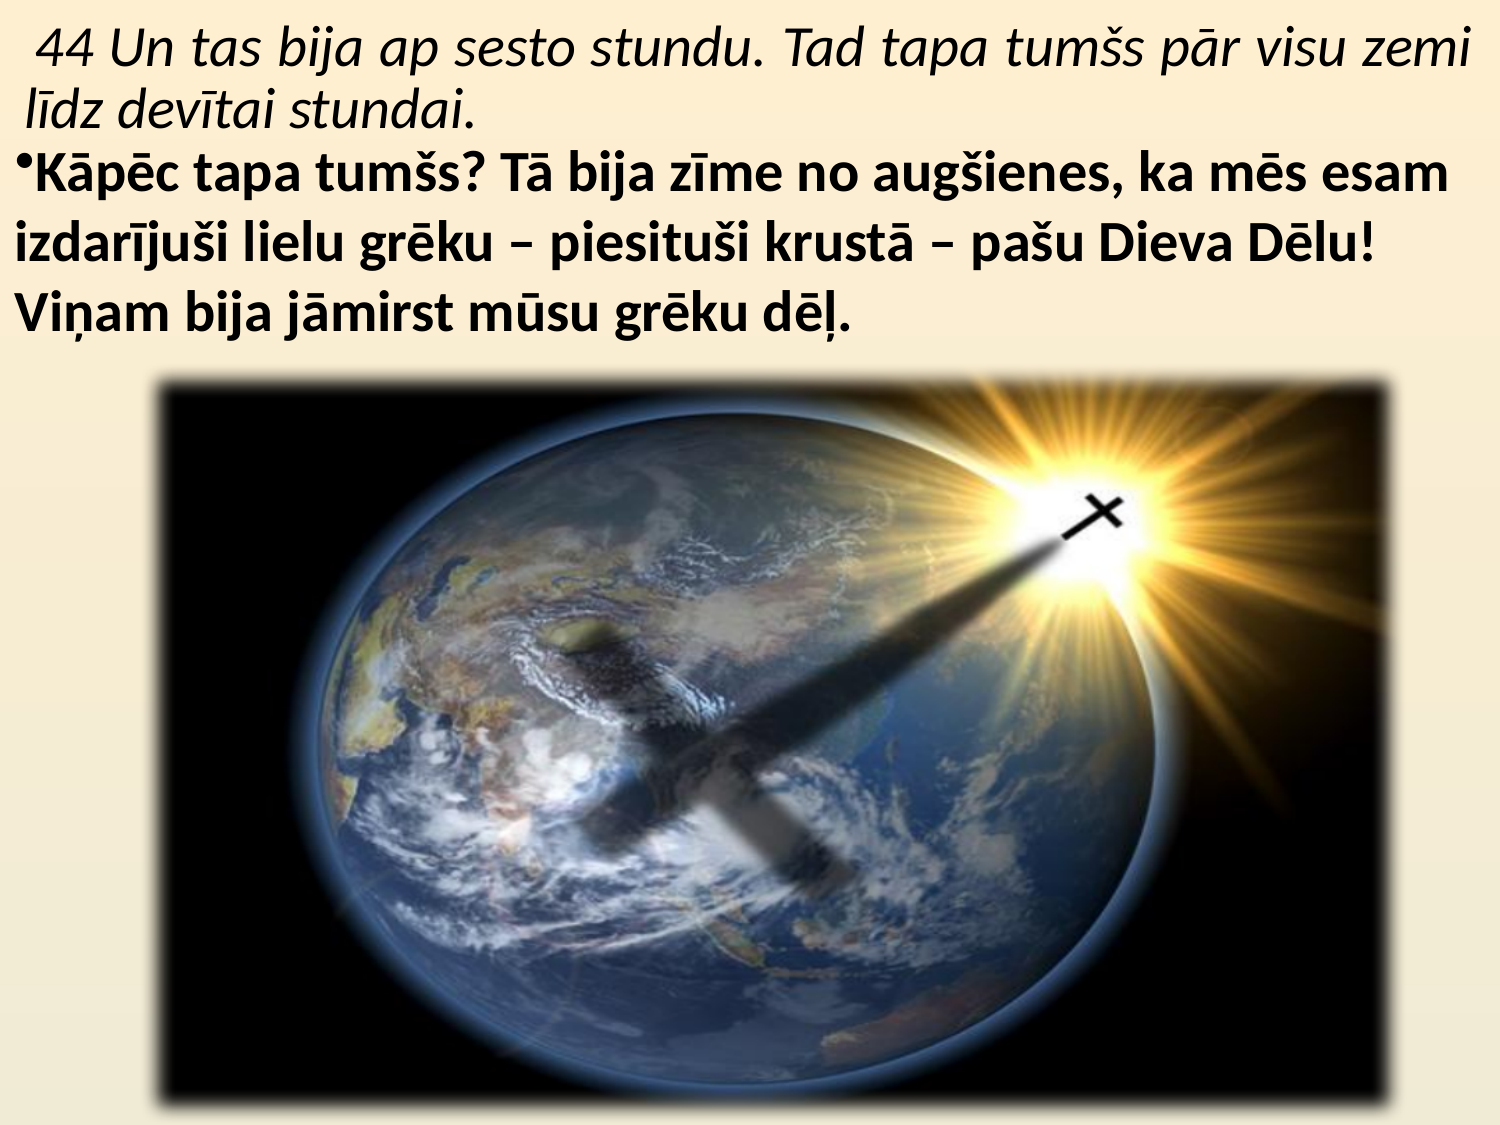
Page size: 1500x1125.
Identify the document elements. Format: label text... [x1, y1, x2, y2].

picture [140, 363, 1407, 1125]
text_box Kāpēc tapa tumšs? Tā bija zīme no augšienes, ka mēs esam izdarījuši lielu grēku – piesituši krustā – pašu Dieva Dēlu! Viņam bija jāmirst mūsu grēku dēļ. [0, 125, 1500, 351]
list 44 Un tas bija ap sesto stundu. Tad tapa tumšs pār visu zemi līdz devītai stundai. [0, 14, 1489, 125]
